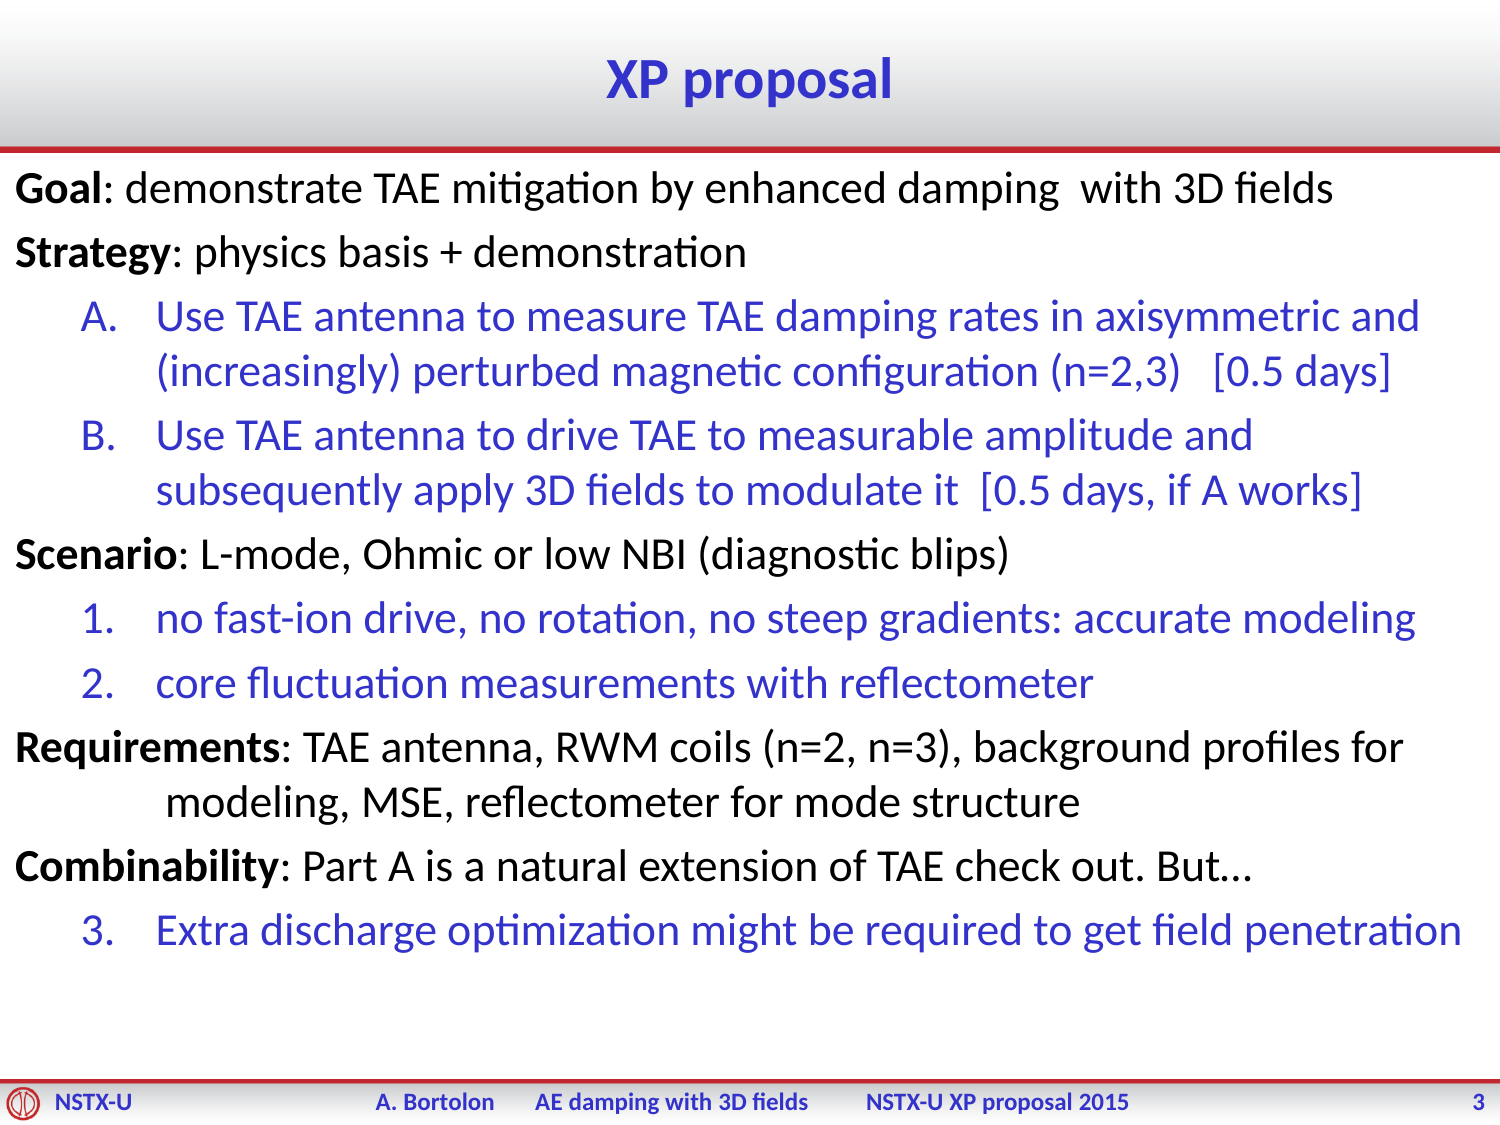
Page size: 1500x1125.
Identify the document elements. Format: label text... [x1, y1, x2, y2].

title XP proposal [0, 0, 1500, 149]
list Goal: demonstrate TAE mitigation by enhanced damping with 3D fields Strategy: physics basis + demonstration Use TAE antenna to measure TAE damping rates in axisymmetric and (increasingly) perturbed magnetic configuration (n=2,3) [0.5 days] Use TAE antenna to drive TAE to measurable amplitude and subsequently apply 3D fields to modulate it [0.5 days, if A works] Scenario: L-mode, Ohmic or low NBI (diagnostic blips) no fast-ion drive, no rotation, no steep gradients: accurate modeling core fluctuation measurements with reflectometer Requirements: TAE antenna, RWM coils (n=2, n=3), background profiles for modeling, MSE, reflectometer for mode structure Combinability: Part A is a natural extension of TAE check out. But… Extra discharge optimization might be required to get field penetration [0, 149, 1500, 1063]
picture [0, 1079, 1500, 1125]
